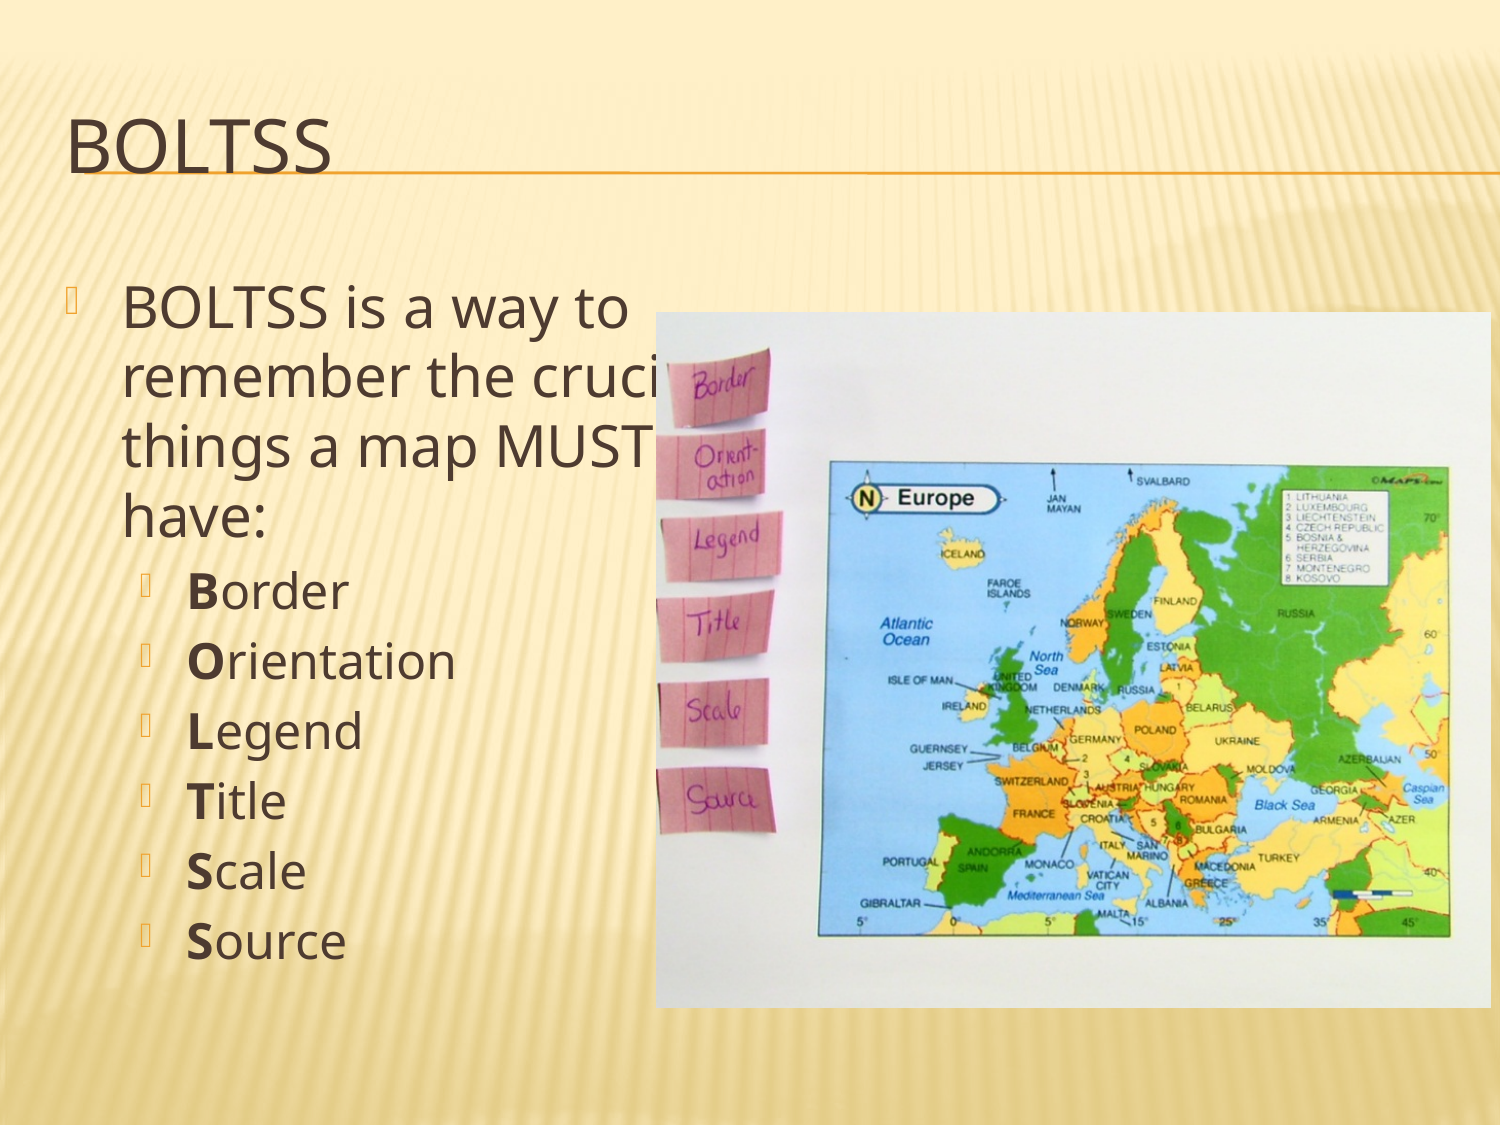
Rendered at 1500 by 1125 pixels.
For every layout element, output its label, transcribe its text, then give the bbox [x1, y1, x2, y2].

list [655, 312, 1492, 1008]
list BOLTSS is a way to remember the crucial things a map MUST have: Border Orientation Legend Title Scale Source [50, 262, 738, 1038]
title BOLTSS [49, 75, 1475, 213]
